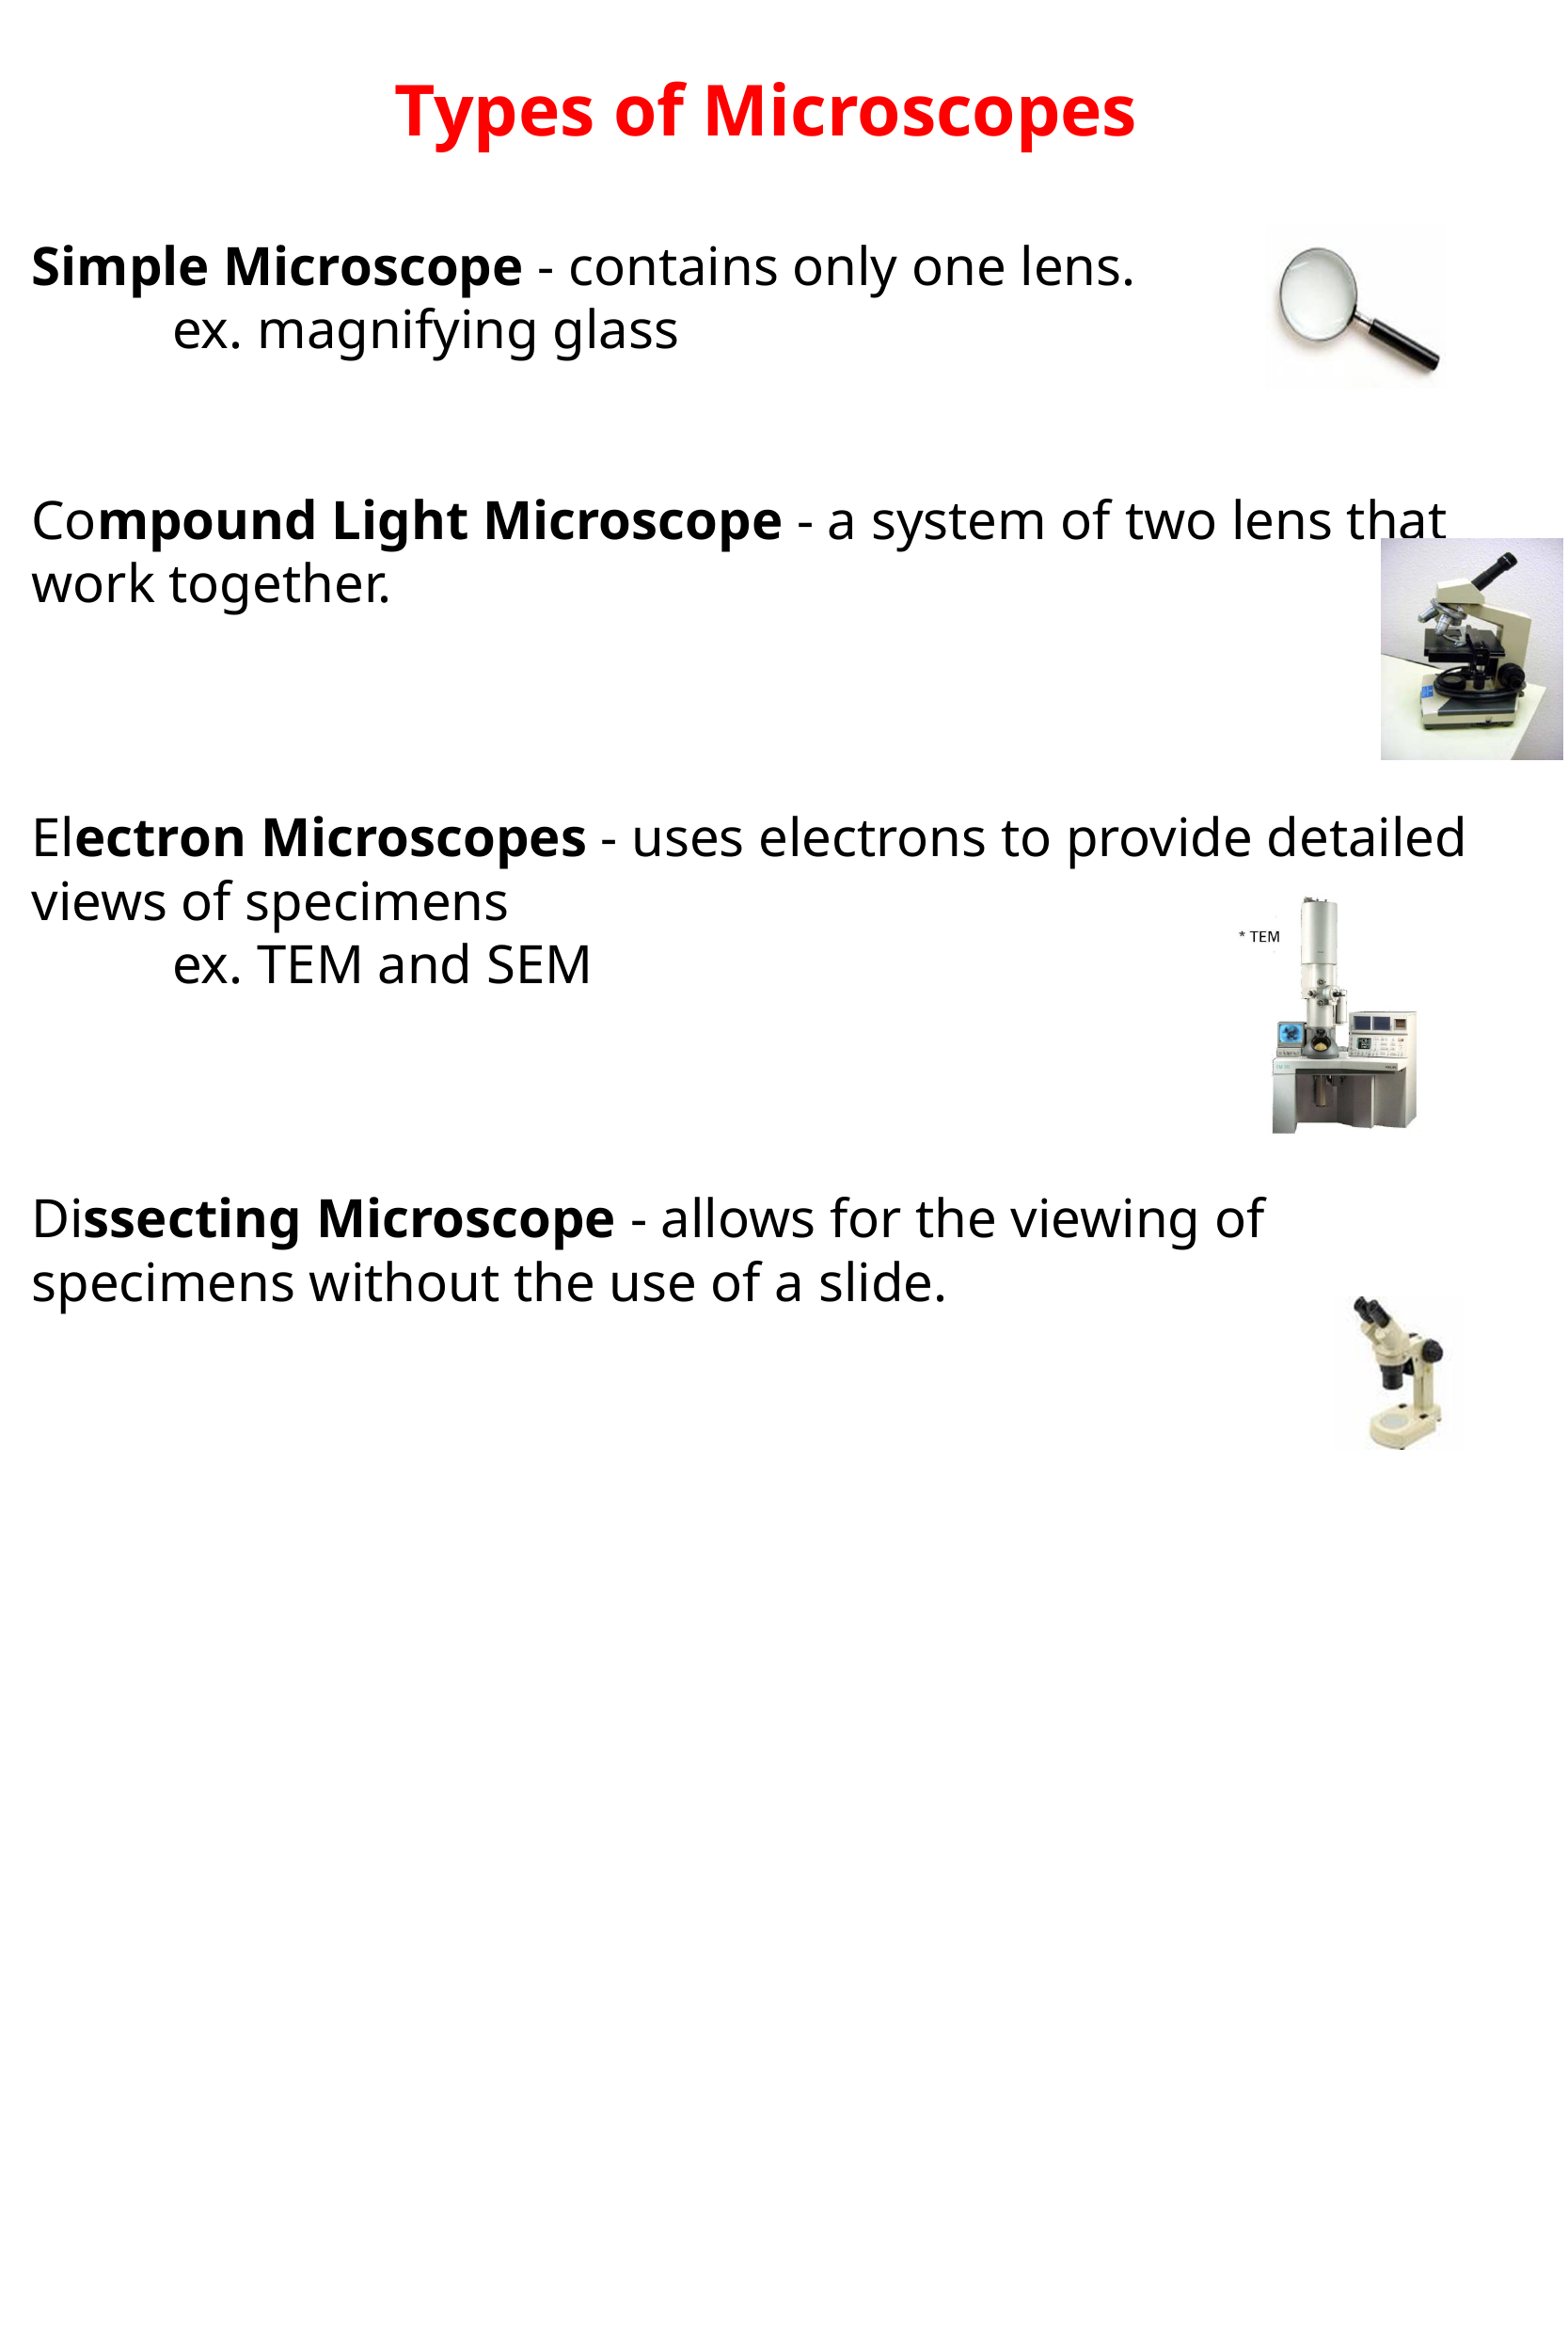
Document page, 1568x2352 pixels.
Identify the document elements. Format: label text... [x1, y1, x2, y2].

picture [1266, 225, 1446, 389]
text_box Types of Microscopes [262, 58, 1270, 158]
picture [1381, 538, 1563, 760]
picture [1234, 893, 1425, 1138]
text_box Simple Microscope - contains only one lens. ex. magnifying glass Compound Light Microscope - a system of two lens that work together. Electron Microscopes - uses electrons to provide detailed views of specimens ex. TEM and SEM Dissecting Microscope - allows for the viewing of specimens without the use of a slide. [17, 225, 1546, 1319]
picture [1333, 1296, 1463, 1450]
